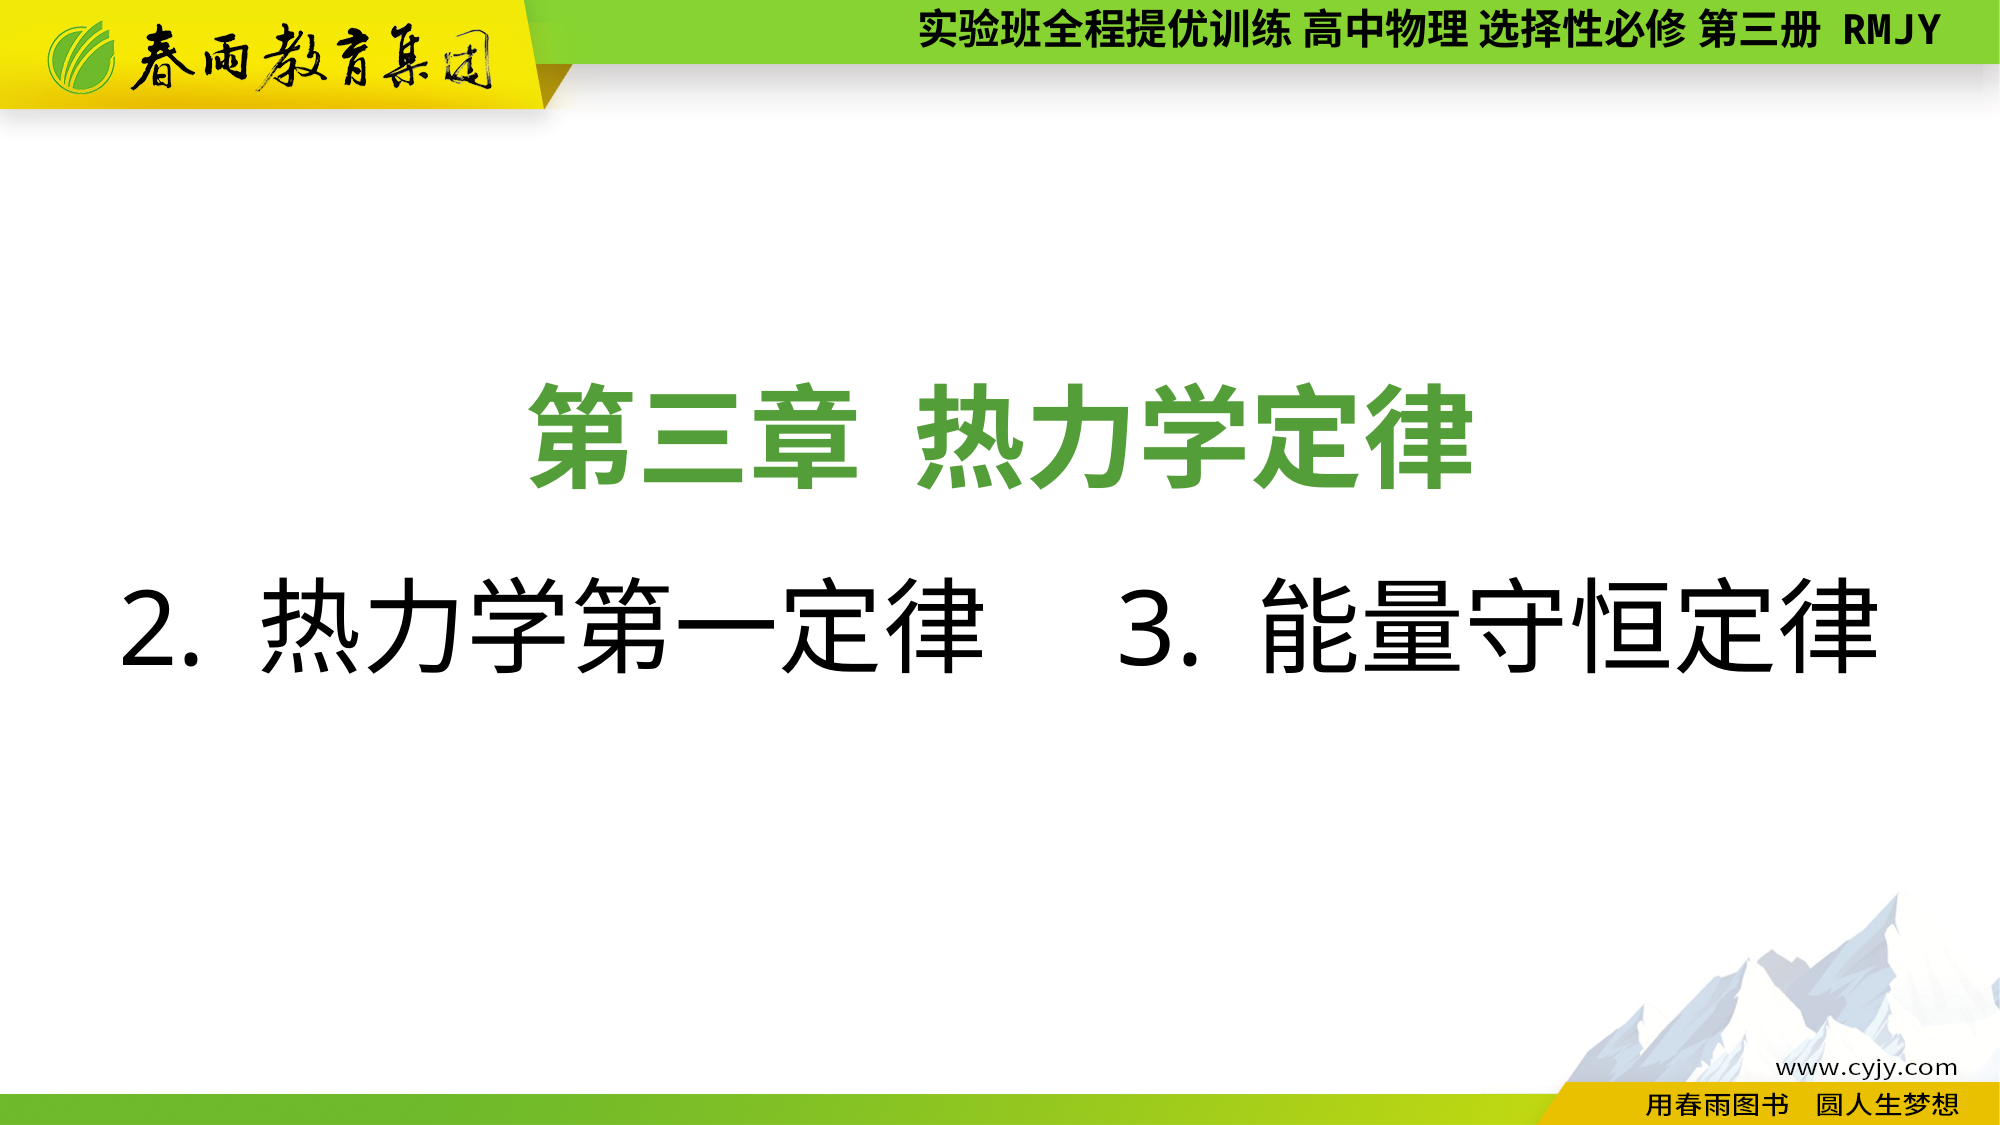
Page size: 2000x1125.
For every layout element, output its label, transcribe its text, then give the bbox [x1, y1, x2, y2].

picture [0, 0, 2000, 1125]
text_box 第三章 热力学定律 [54, 291, 1946, 491]
text_box 2. 热力学第一定律 3. 能量守恒定律 [54, 491, 1946, 694]
